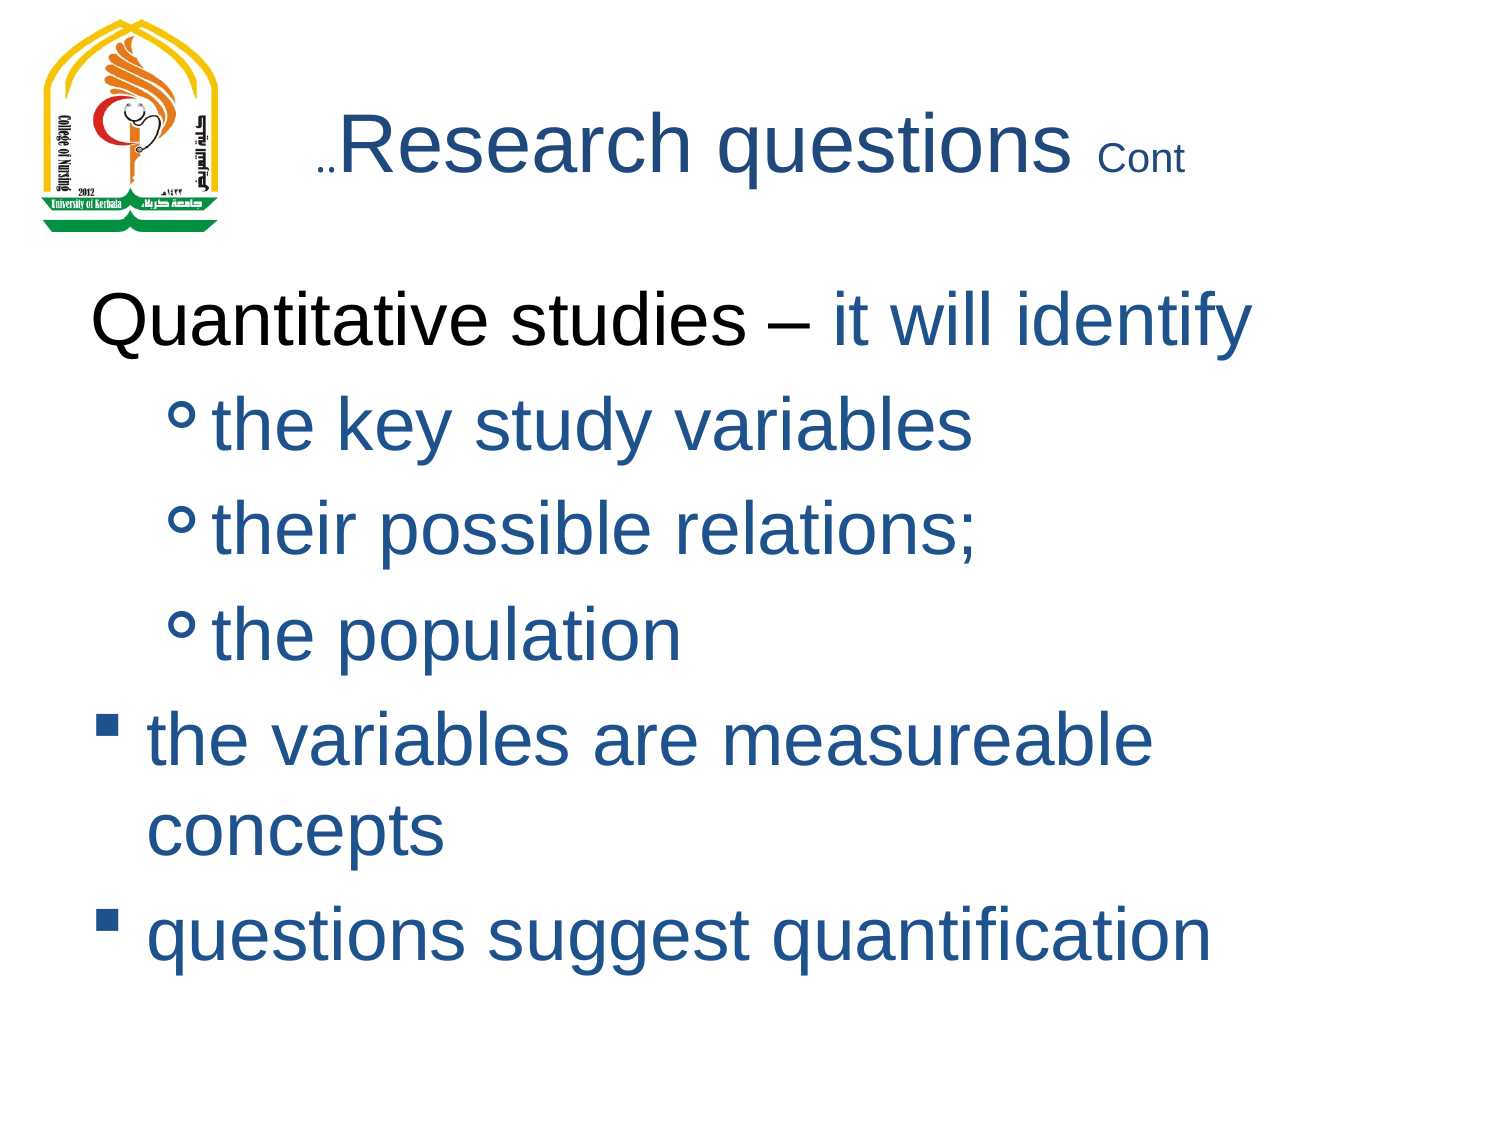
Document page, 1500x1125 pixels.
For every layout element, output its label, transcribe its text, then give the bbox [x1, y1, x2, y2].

picture [40, 18, 218, 232]
list Quantitative studies – it will identify the key study variables their possible relations; the population the variables are measureable concepts questions suggest quantification [75, 262, 1425, 1005]
title Research questions Cont.. [222, 45, 1425, 233]
